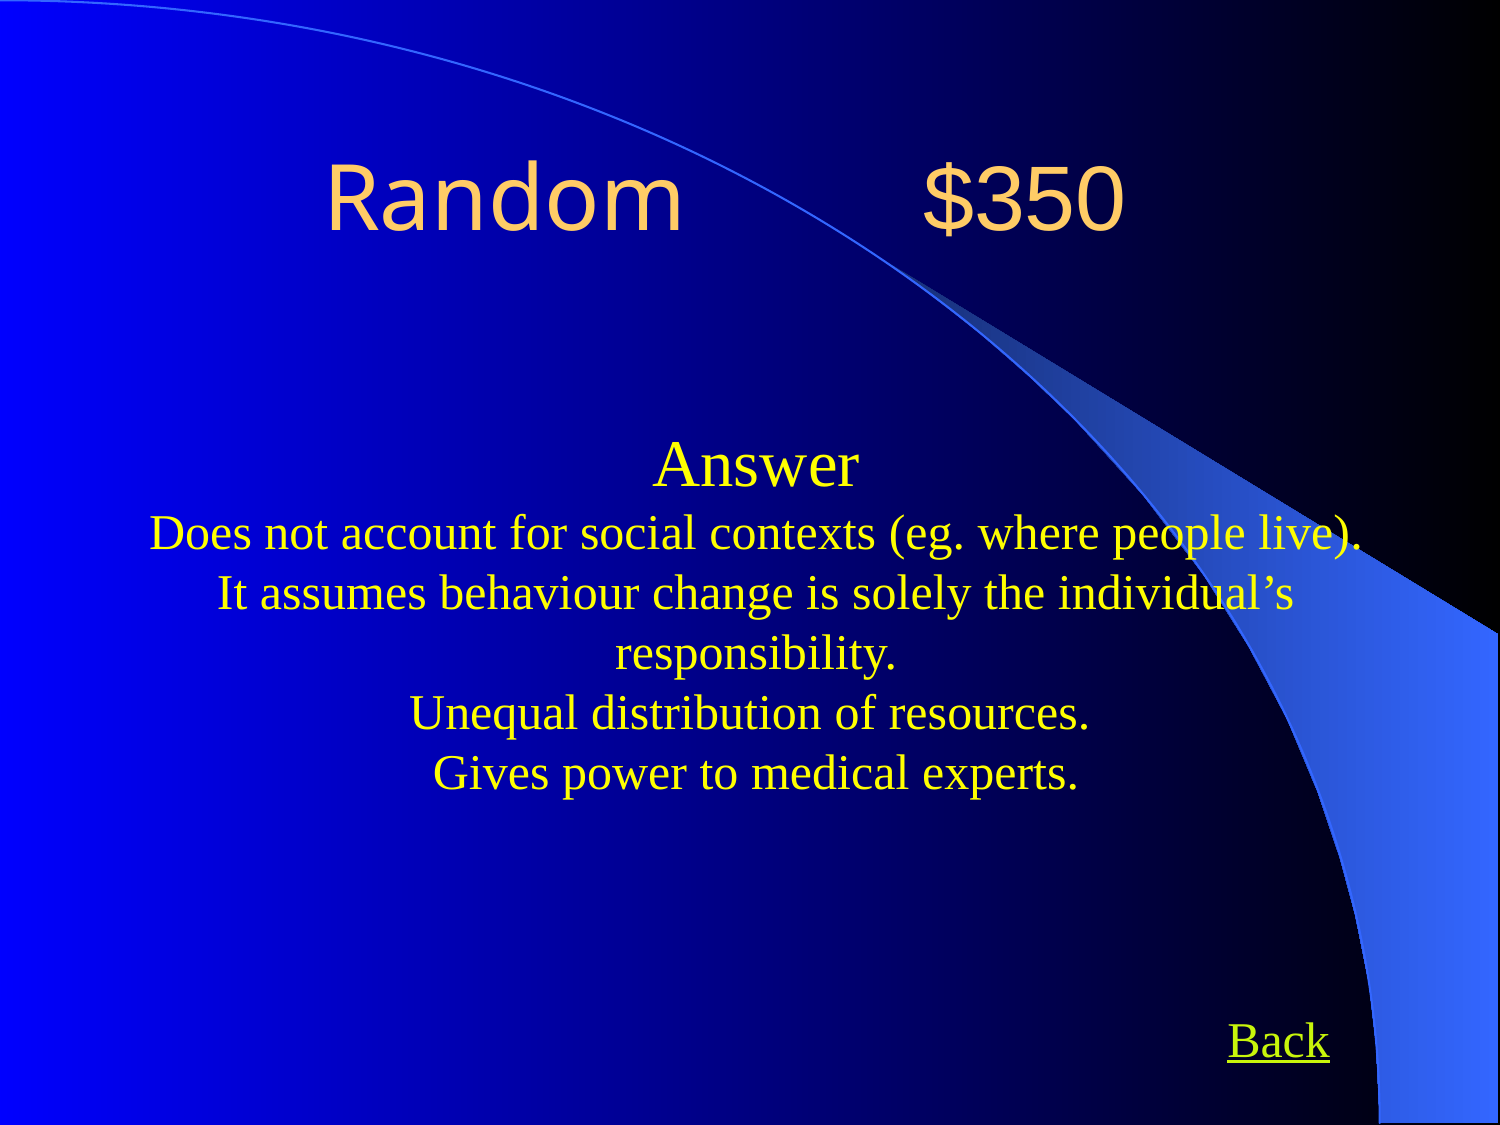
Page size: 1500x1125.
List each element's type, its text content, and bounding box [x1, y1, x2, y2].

text_box Answer Does not account for social contexts (eg. where people live). It assumes behaviour change is solely the individual’s responsibility. Unequal distribution of resources. Gives power to medical experts. [99, 412, 1413, 1048]
title Random $350 [87, 99, 1363, 288]
text_box Back [1212, 999, 1438, 1075]
